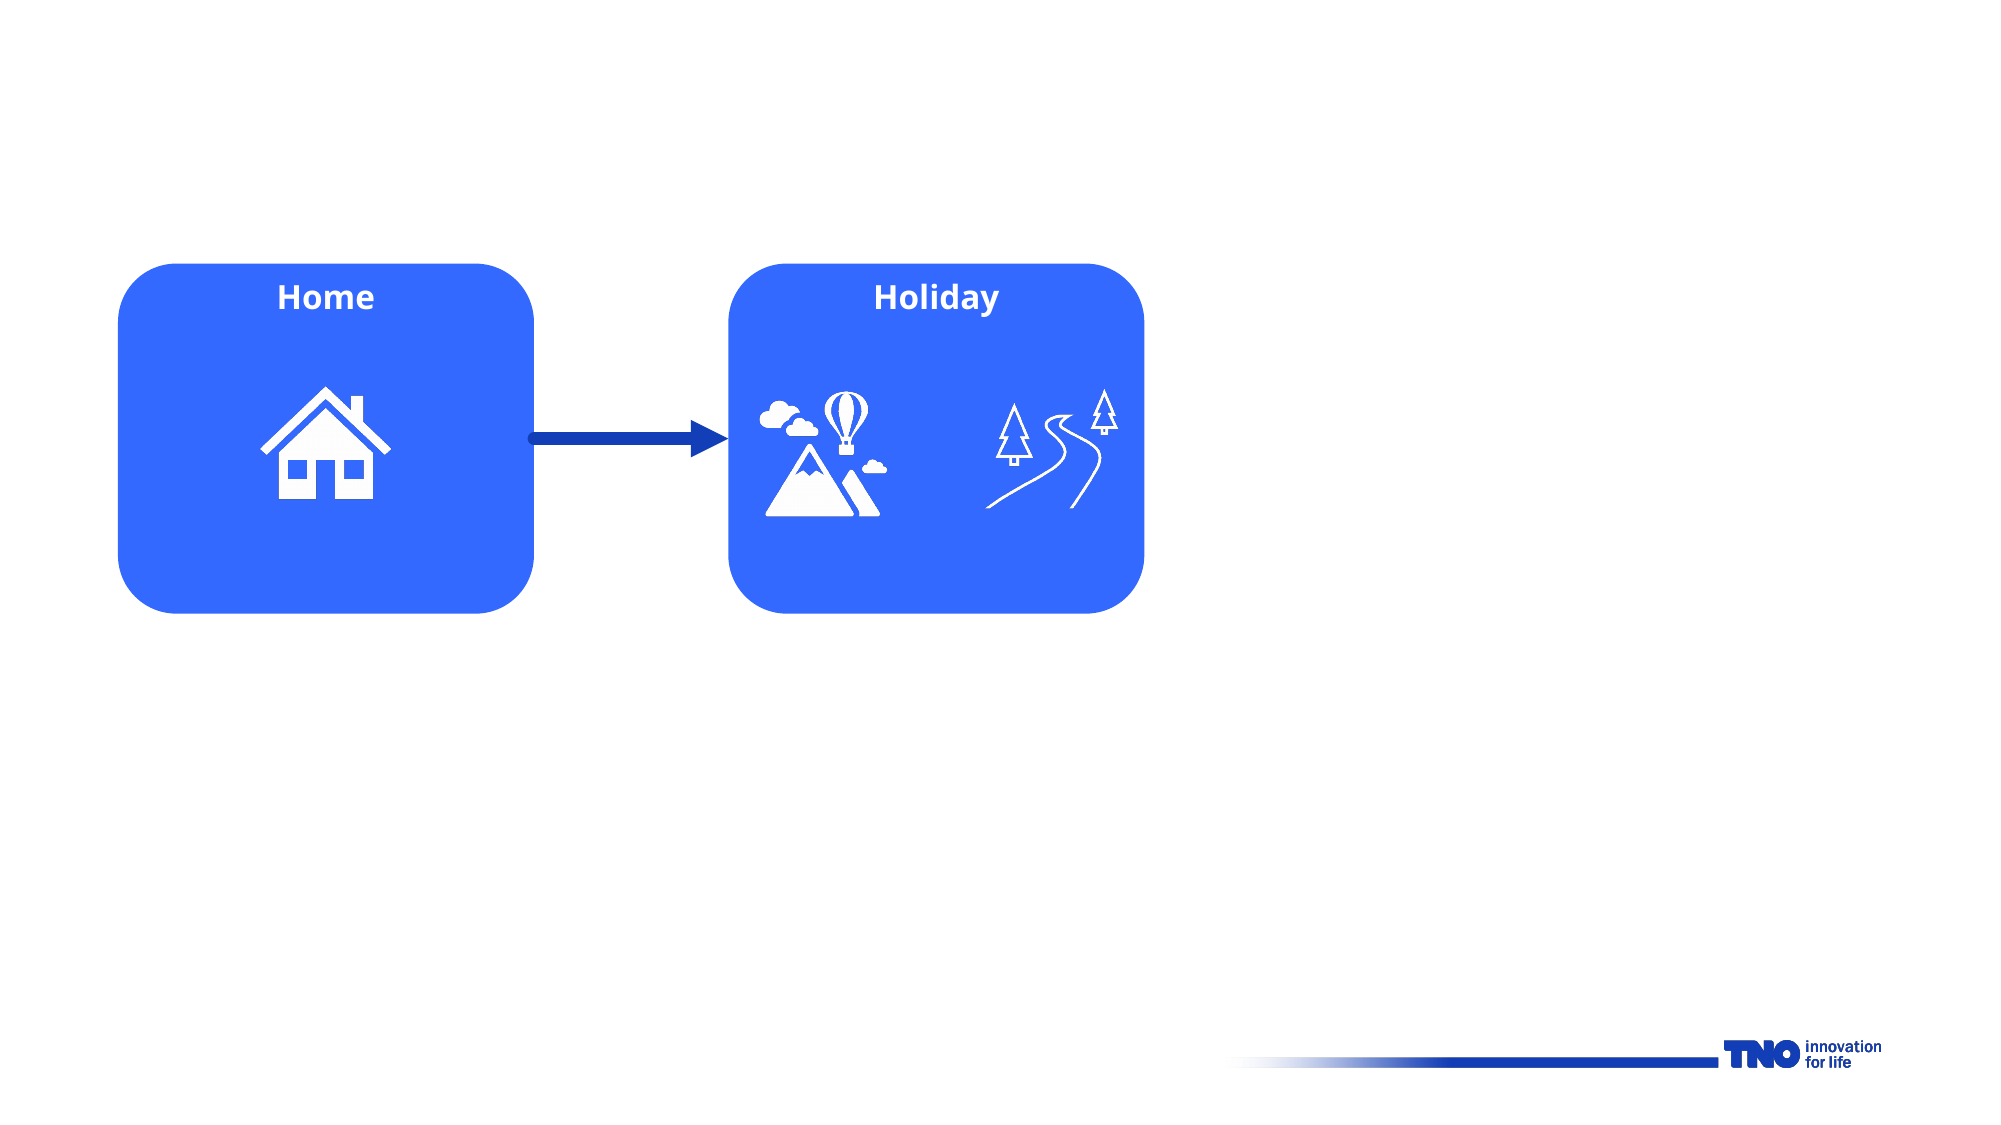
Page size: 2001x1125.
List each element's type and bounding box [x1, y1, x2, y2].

text_box [728, 263, 1145, 614]
picture [1222, 1040, 1882, 1068]
text_box [117, 263, 534, 614]
